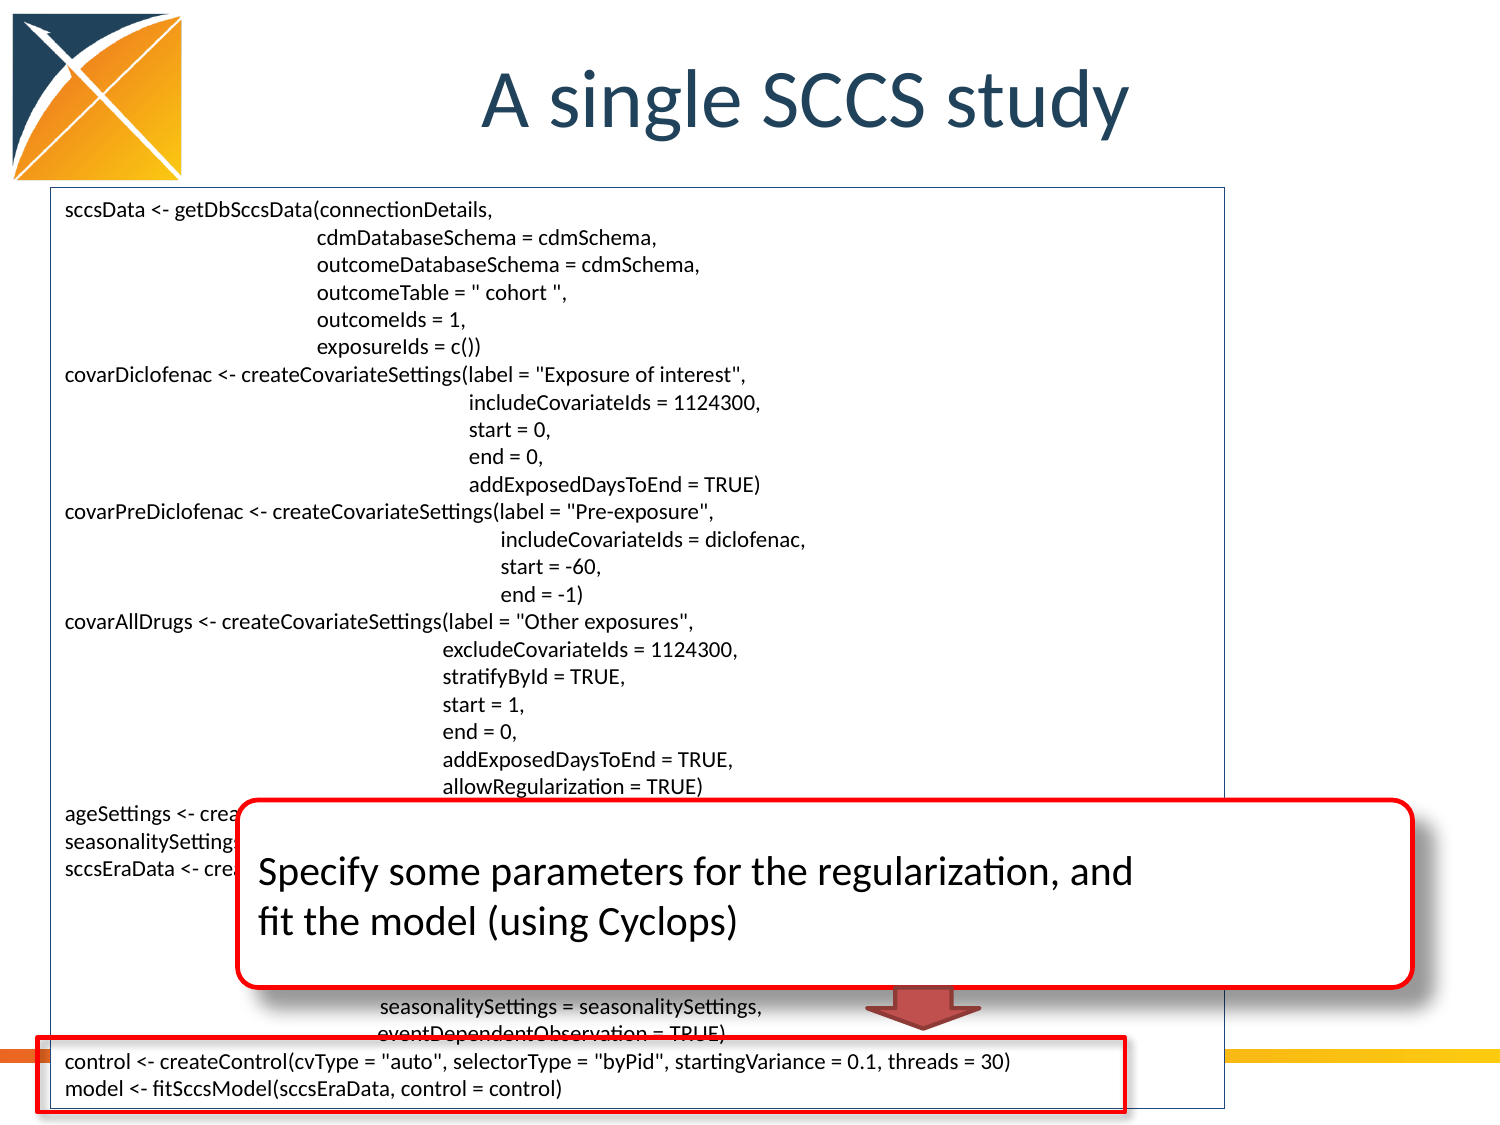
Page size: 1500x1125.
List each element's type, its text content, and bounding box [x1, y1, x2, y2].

text_box [864, 985, 982, 1031]
picture [0, 0, 206, 200]
text_box sccsData <- getDbSccsData(connectionDetails, cdmDatabaseSchema = cdmSchema, outcomeDatabaseSchema = cdmSchema, outcomeTable = " cohort ", outcomeIds = 1, exposureIds = c()) covarDiclofenac <- createCovariateSettings(label = "Exposure of interest", includeCovariateIds = 1124300, start = 0, end = 0, addExposedDaysToEnd = TRUE) covarPreDiclofenac <- createCovariateSettings(label = "Pre-exposure", includeCovariateIds = diclofenac, start = -60, end = -1) covarAllDrugs <- createCovariateSettings(label = "Other exposures", excludeCovariateIds = 1124300, stratifyById = TRUE, start = 1, end = 0, addExposedDaysToEnd = TRUE, allowRegularization = TRUE) ageSettings <- createAgeSettings(includeAge = TRUE, ageKnots = 5) seasonalitySettings <- createSeasonalitySettings(includeSeasonality = TRUE, seasonKnots = 5) sccsEraData <- createSccsEraData(sccsData, naivePeriod = 180, firstOutcomeOnly = FALSE, covariateSettings = list(covarDiclofenac, covarPreDiclofenac, covarAllDrugs), ageSettings = ageSettings, seasonalitySettings = seasonalitySettings, eventDependentObservation = TRUE) control <- createControl(cvType = "auto", selectorType = "byPid", startingVariance = 0.1, threads = 30) model <- fitSccsModel(sccsEraData, control = control) [50, 187, 1225, 1109]
title A single SCCS study [187, 24, 1425, 163]
text_box Specify some parameters for the regularization, and fit the model (using Cyclops) [235, 797, 1415, 990]
text_box [35, 1035, 1127, 1114]
